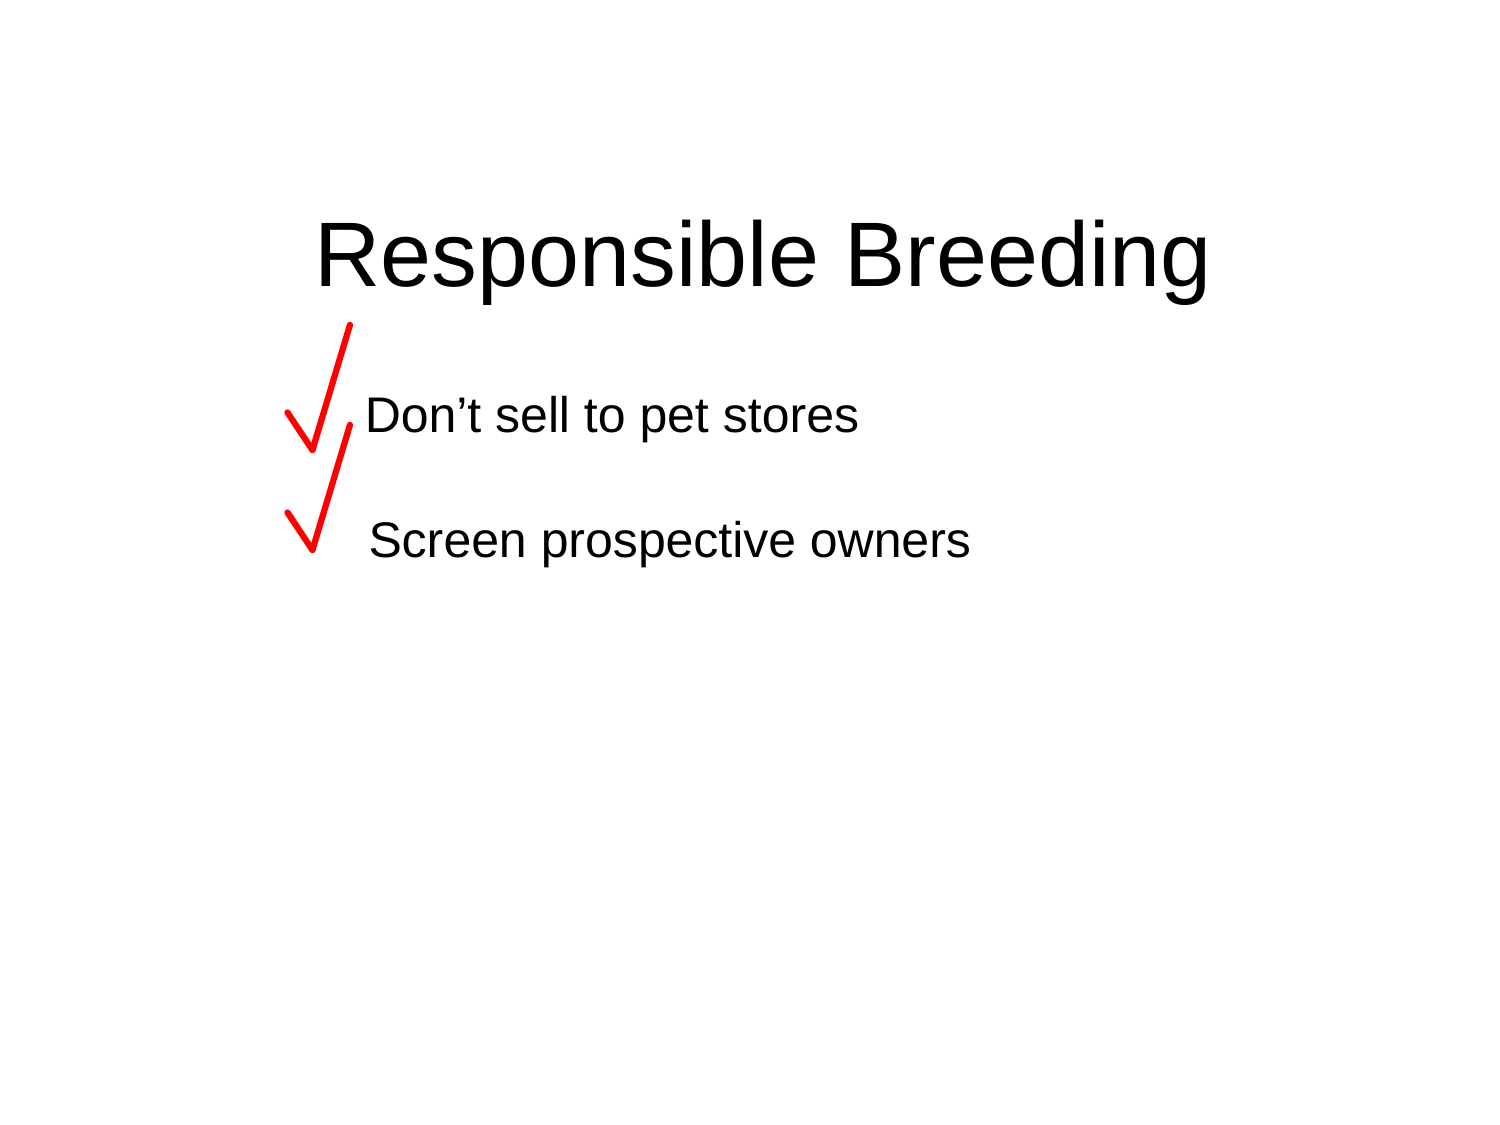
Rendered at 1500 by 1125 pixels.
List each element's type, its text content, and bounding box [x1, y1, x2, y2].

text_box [287, 412, 307, 451]
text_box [312, 324, 351, 424]
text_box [312, 424, 351, 551]
text_box Screen prospective owners [353, 499, 987, 575]
text_box Don’t sell to pet stores [354, 374, 1100, 450]
text_box Responsible Breeding [300, 187, 1250, 313]
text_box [287, 512, 307, 551]
